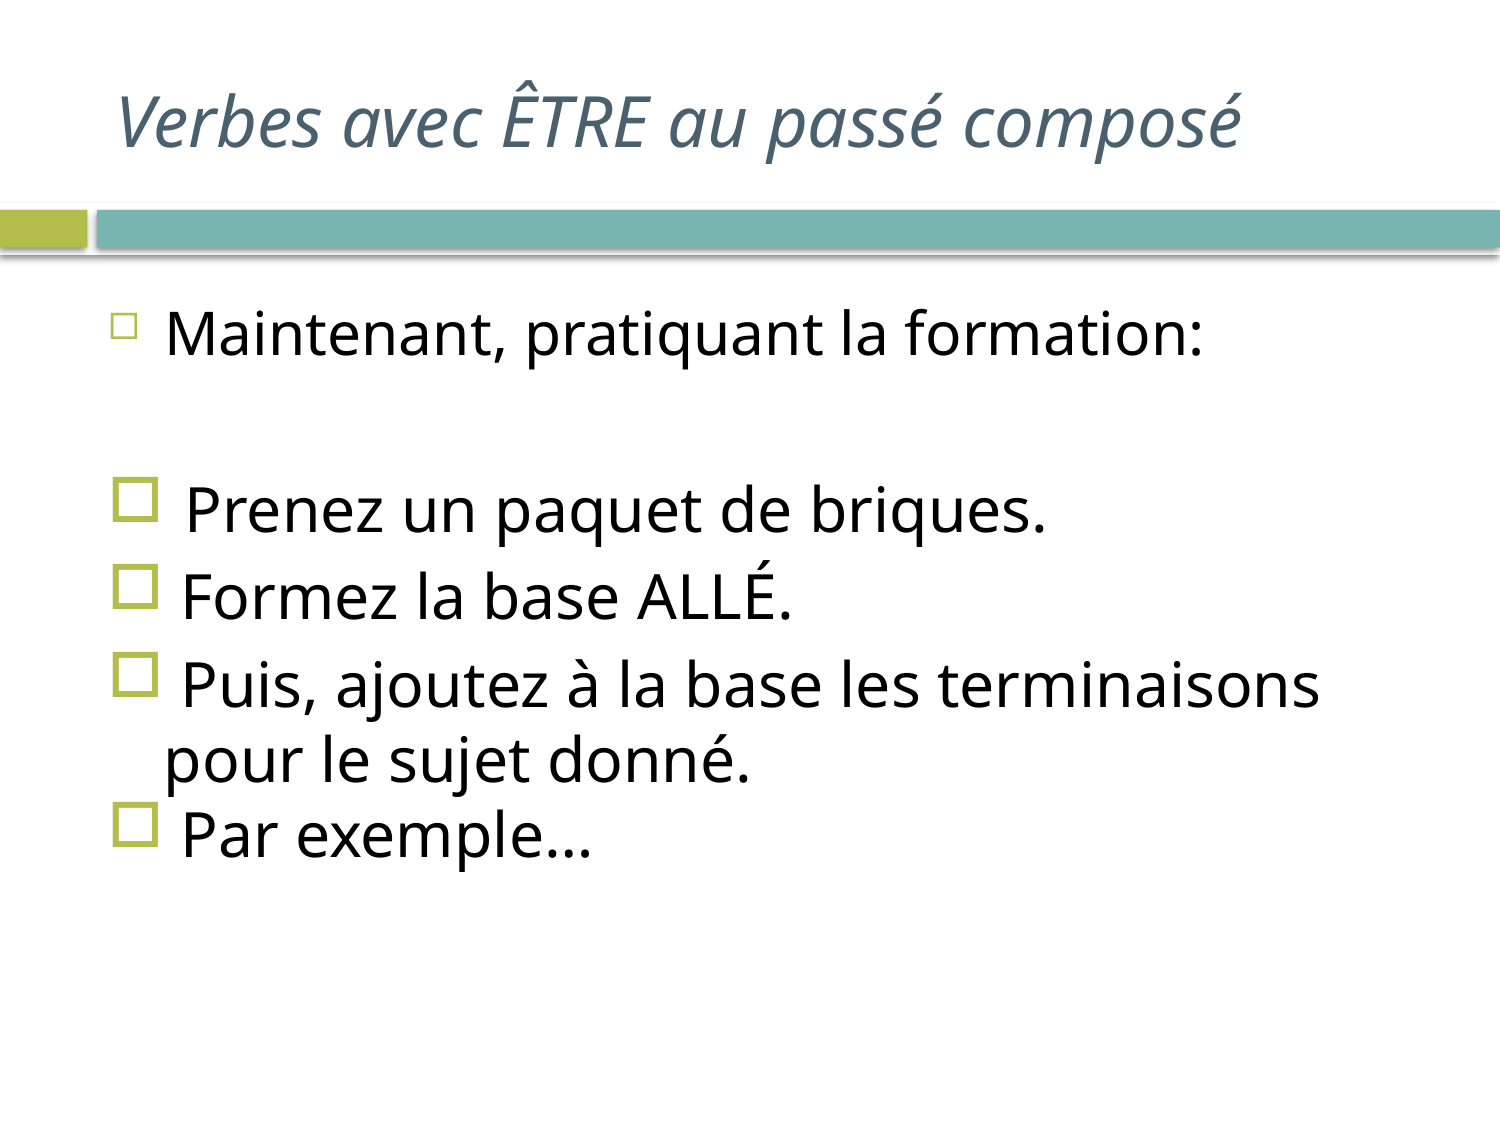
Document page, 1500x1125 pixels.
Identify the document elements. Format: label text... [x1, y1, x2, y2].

text_box Puis, ajoutez à la base les terminaisons pour le sujet donné. [92, 637, 1463, 787]
title Verbes avec ÊTRE au passé composé [100, 37, 1438, 200]
text_box Par exemple… [92, 787, 1463, 875]
text_box Prenez un paquet de briques. [92, 462, 1463, 549]
list Maintenant, pratiquant la formation: [92, 287, 1463, 400]
text_box Formez la base ALLÉ. [92, 549, 1463, 637]
